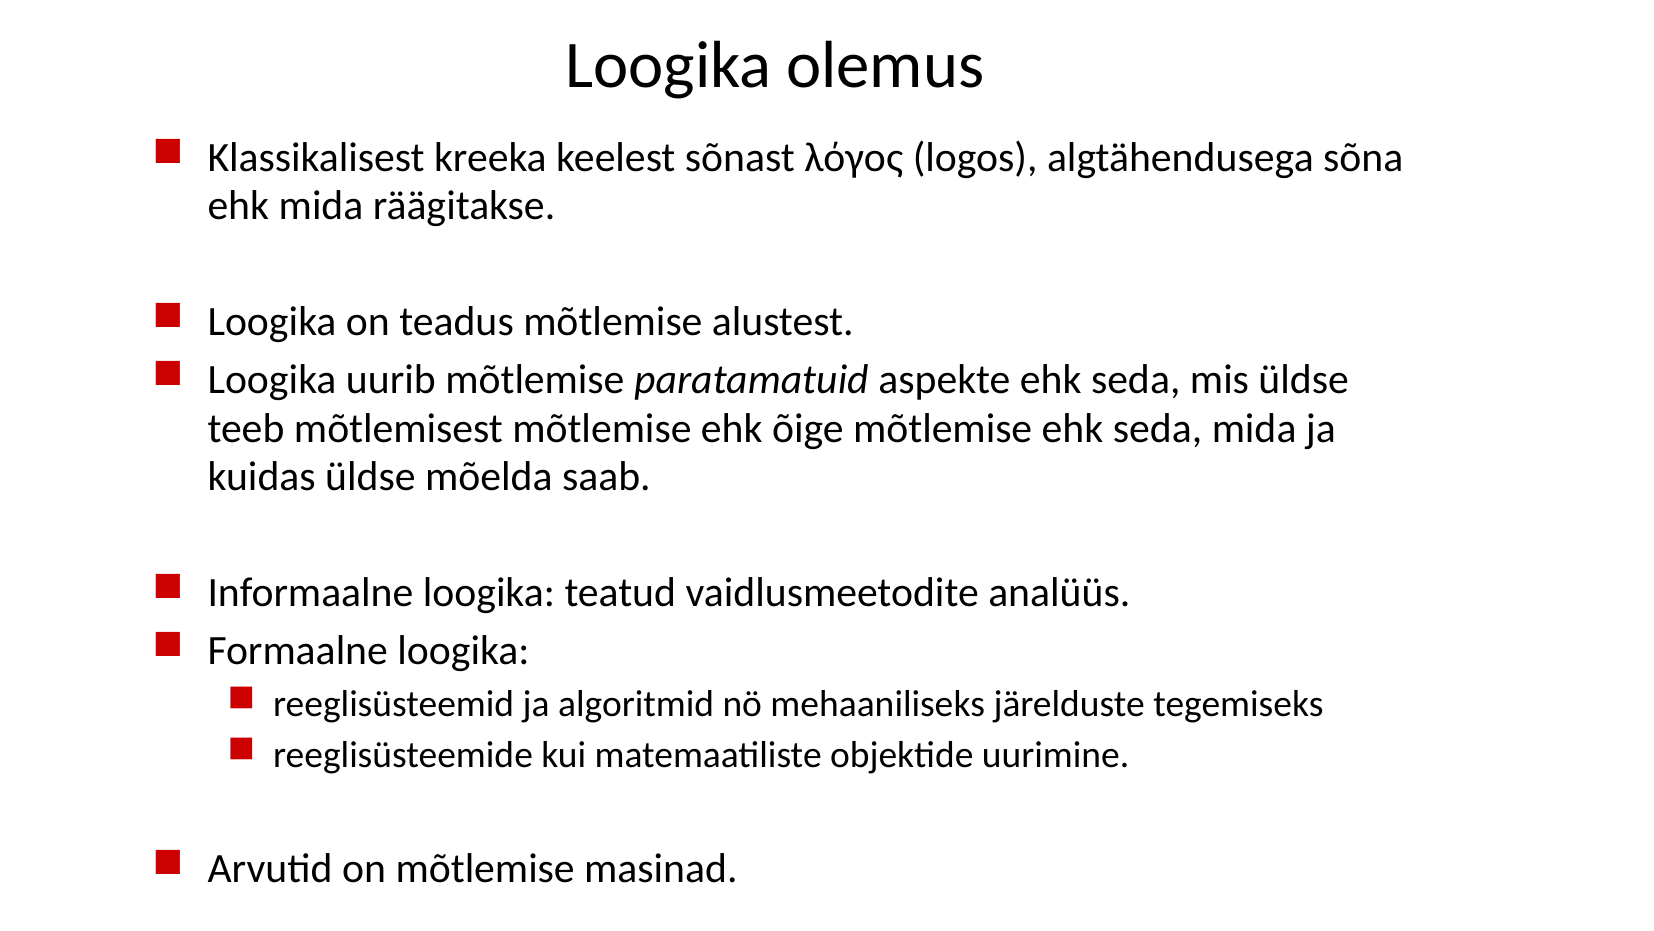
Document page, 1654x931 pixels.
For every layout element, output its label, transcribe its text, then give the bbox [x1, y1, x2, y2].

title Loogika olemus [137, 0, 1413, 100]
list Klassikalisest kreeka keelest sõnast λόγος (logos), algtähendusega sõna ehk mida räägitakse. Loogika on teadus mõtlemise alustest. Loogika uurib mõtlemise paratamatuid aspekte ehk seda, mis üldse teeb mõtlemisest mõtlemise ehk õige mõtlemise ehk seda, mida ja kuidas üldse mõelda saab. Informaalne loogika: teatud vaidlusmeetodite analüüs. Formaalne loogika: reeglisüsteemid ja algoritmid nö mehaaniliseks järelduste tegemiseks reeglisüsteemide kui matemaatiliste objektide uurimine. Arvutid on mõtlemise masinad. [137, 124, 1425, 931]
